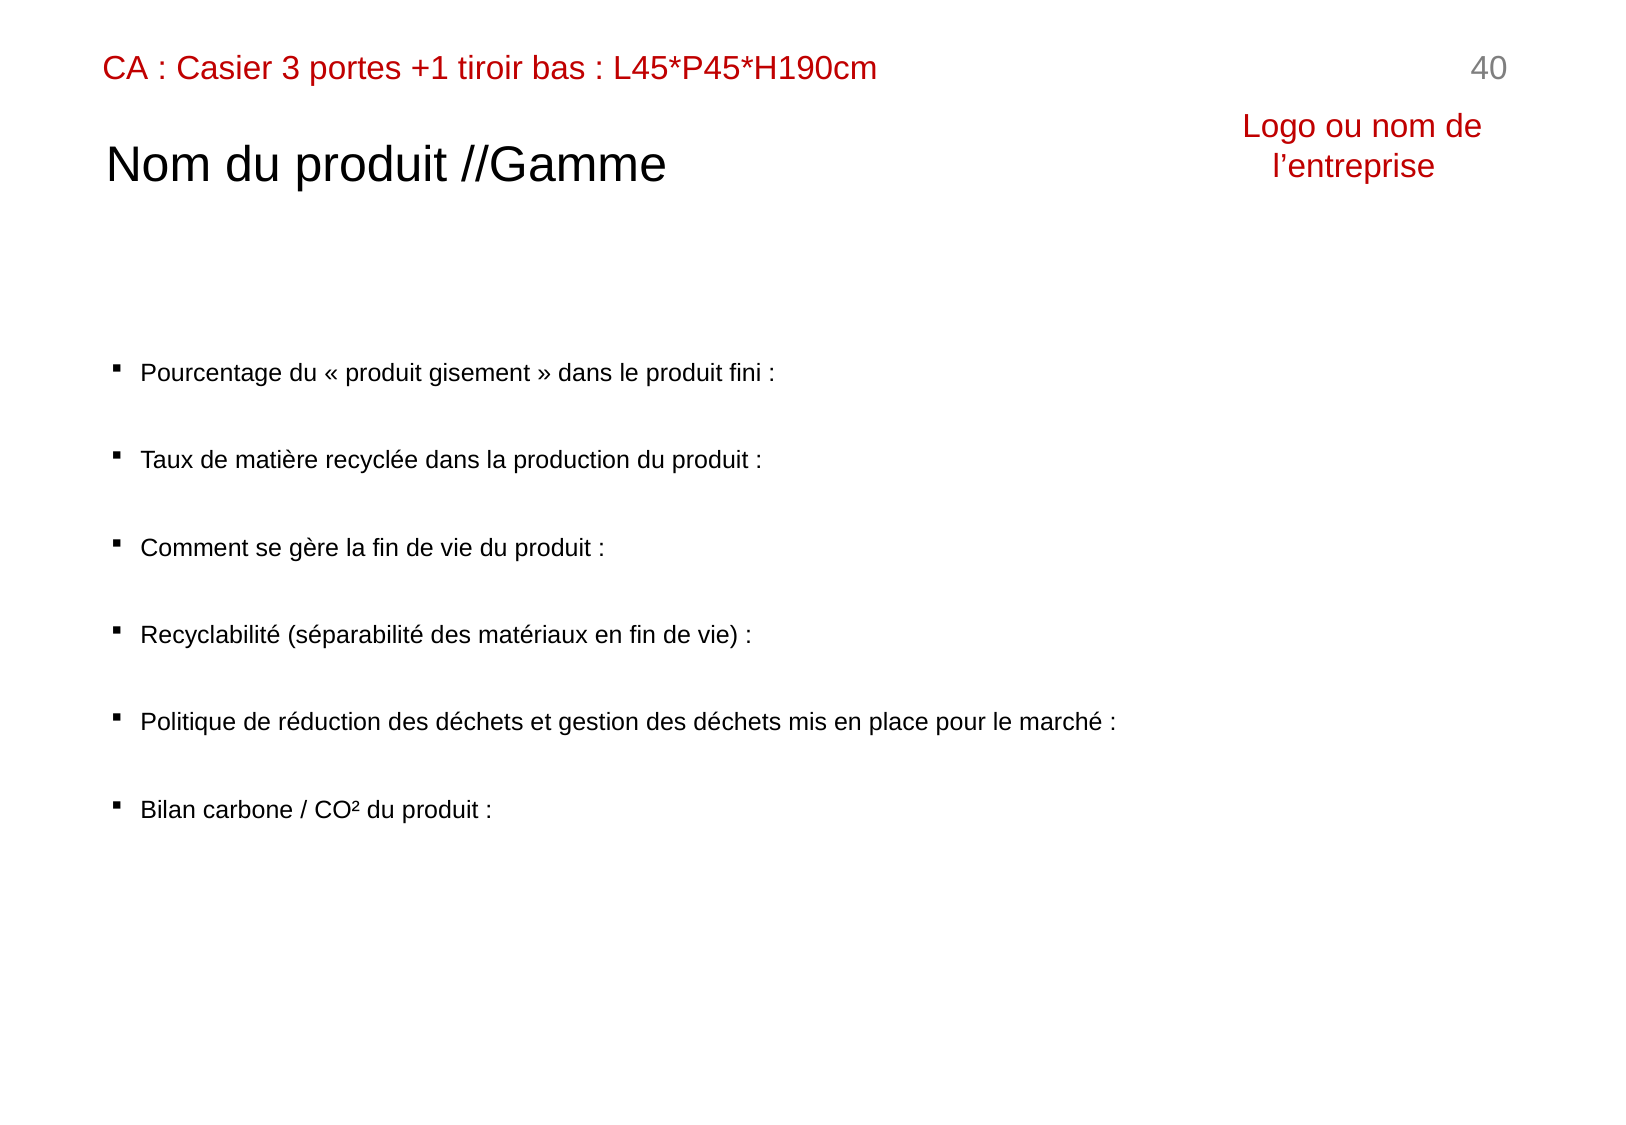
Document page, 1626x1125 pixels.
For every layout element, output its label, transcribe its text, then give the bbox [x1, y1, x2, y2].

text_box Pourcentage du « produit gisement » dans le produit fini : Taux de matière recyclée dans la production du produit : Comment se gère la fin de vie du produit : Recyclabilité (séparabilité des matériaux en fin de vie) : Politique de réduction des déchets et gestion des déchets mis en place pour le marché : Bilan carbone / CO² du produit : [81, 304, 1333, 1067]
slide_number 40 [1426, 19, 1523, 91]
list Nom du produit //Gamme [91, 109, 1523, 215]
title CA : Casier 3 portes +1 tiroir bas : L45*P45*H190cm [102, 19, 1426, 109]
text_box Logo ou nom de l’entreprise [1141, 91, 1567, 197]
